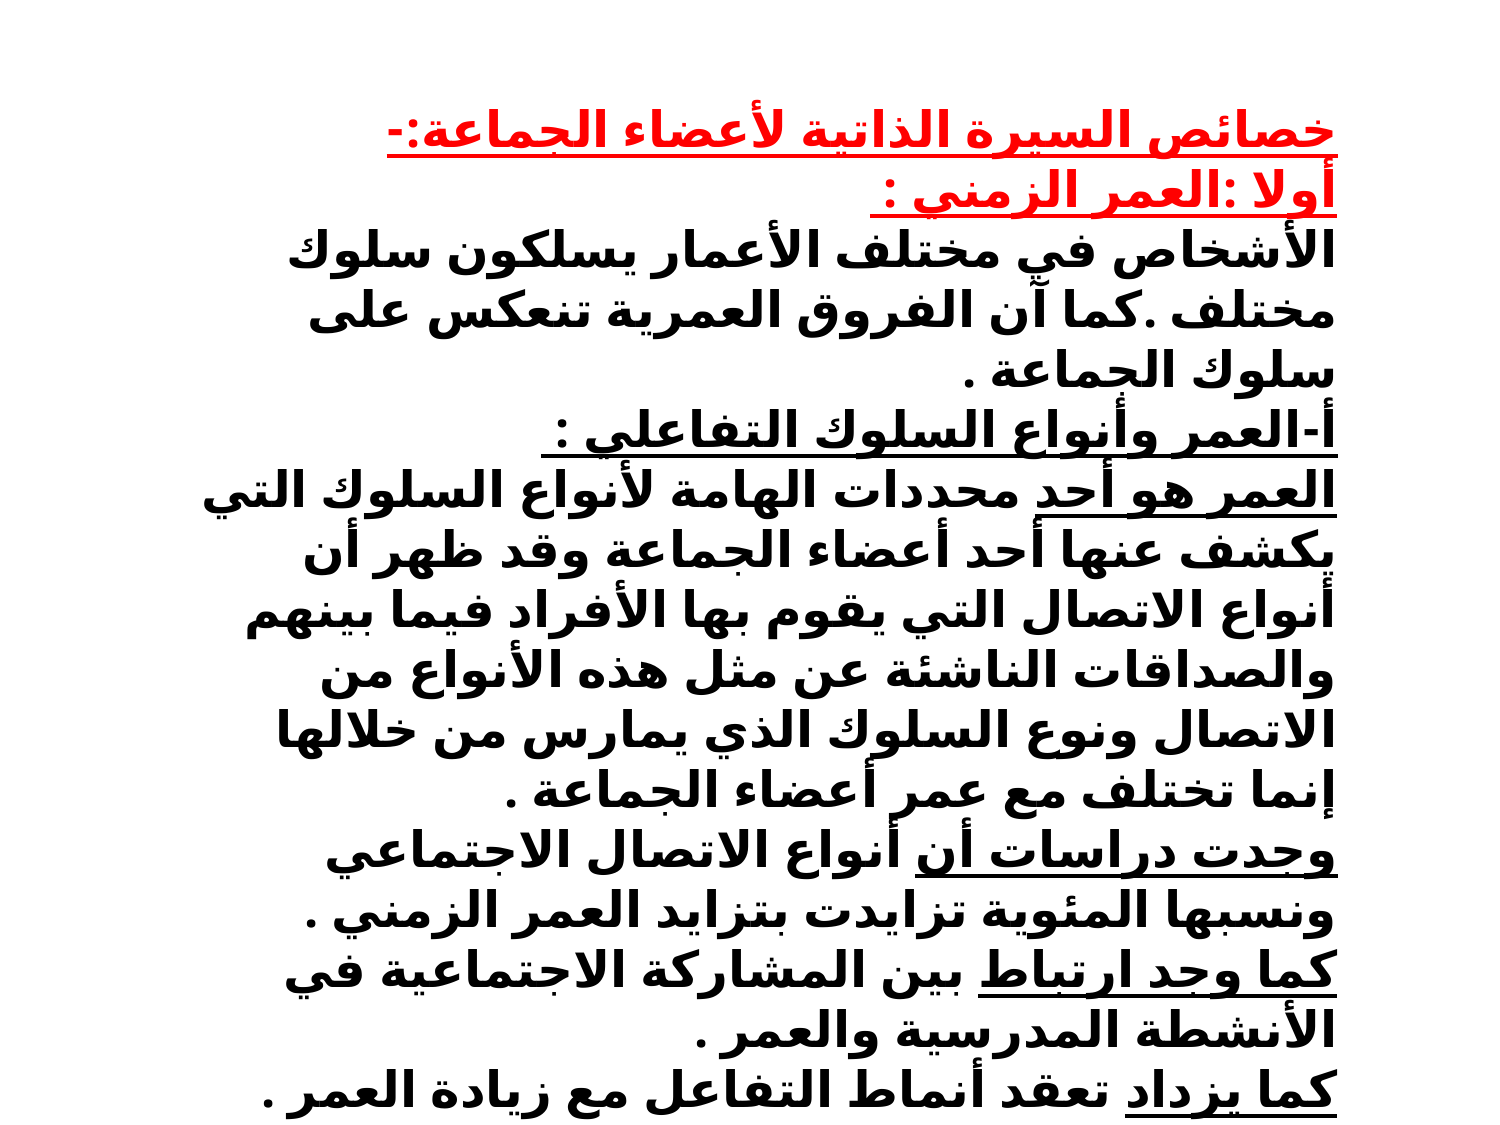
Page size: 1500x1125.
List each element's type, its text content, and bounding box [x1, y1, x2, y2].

text_box خصائص السيرة الذاتية لأعضاء الجماعة:- أولا :العمر الزمني : الأشخاص في مختلف الأعمار يسلكون سلوك مختلف .كما آن الفروق العمرية تنعكس على سلوك الجماعة . أ-العمر وأنواع السلوك التفاعلي : العمر هو أحد محددات الهامة لأنواع السلوك التي يكشف عنها أحد أعضاء الجماعة وقد ظهر أن أنواع الاتصال التي يقوم بها الأفراد فيما بينهم والصداقات الناشئة عن مثل هذه الأنواع من الاتصال ونوع السلوك الذي يمارس من خلالها إنما تختلف مع عمر أعضاء الجماعة . وجدت دراسات أن أنواع الاتصال الاجتماعي ونسبها المئوية تزايدت بتزايد العمر الزمني . كما وجد ارتباط بين المشاركة الاجتماعية في الأنشطة المدرسية والعمر . كما يزداد تعقد أنماط التفاعل مع زيادة العمر . [171, 89, 1353, 1125]
